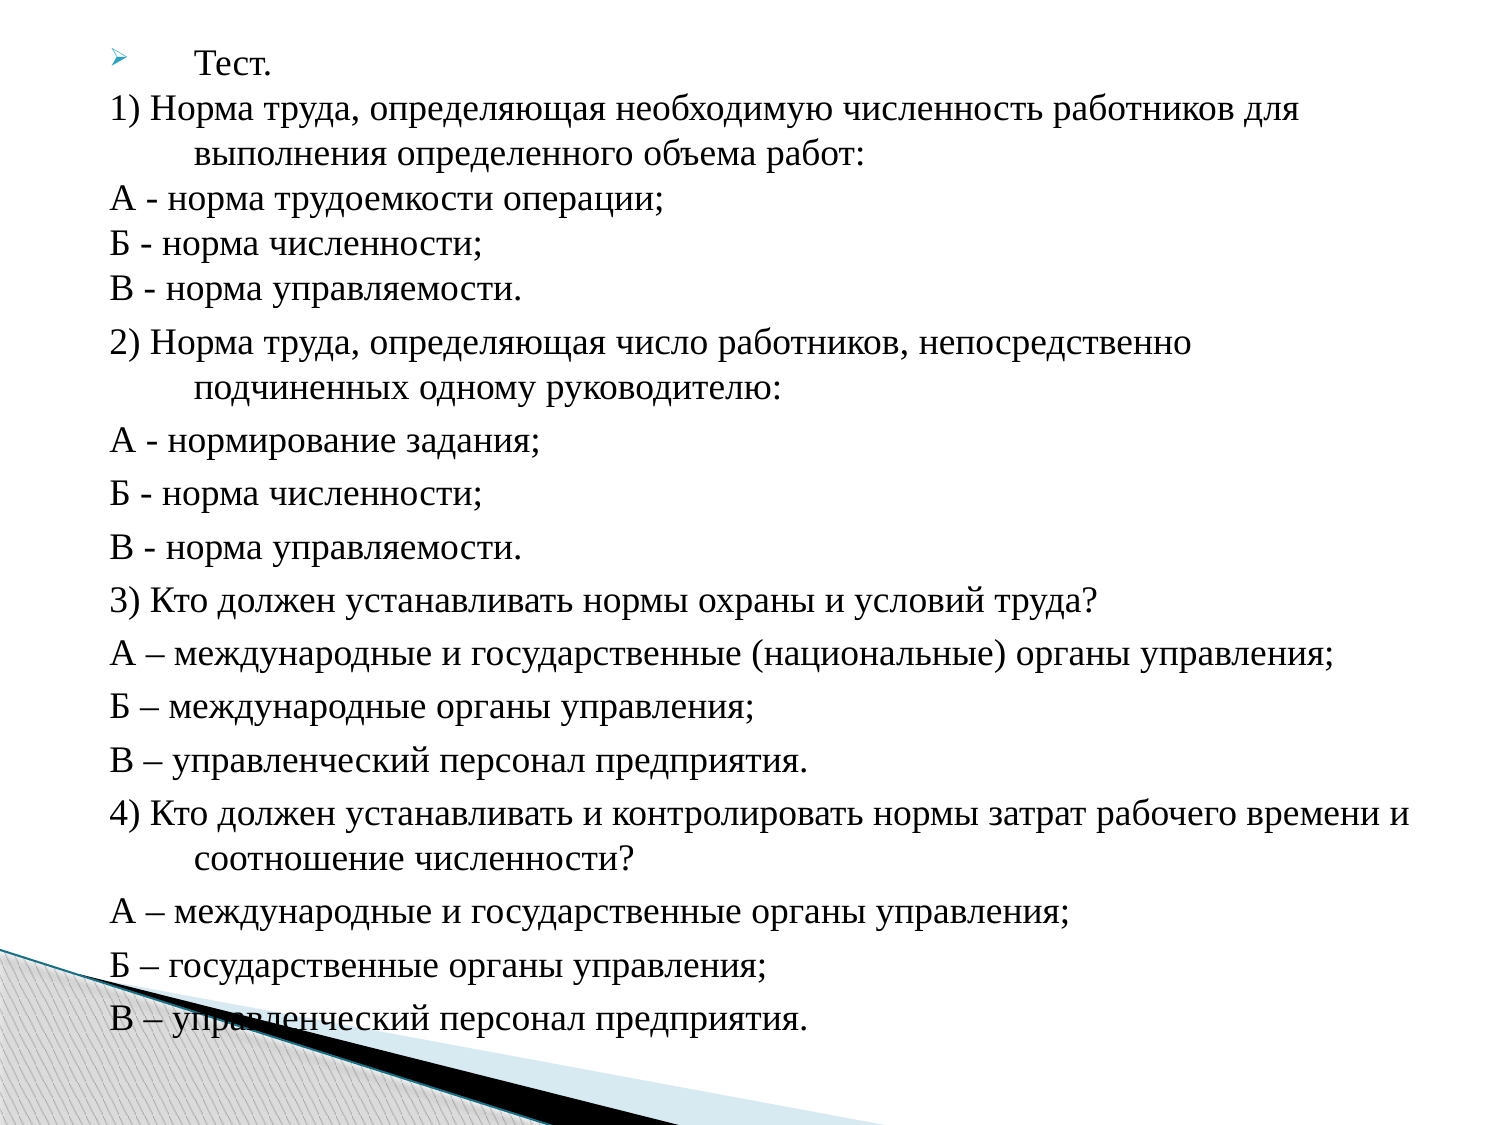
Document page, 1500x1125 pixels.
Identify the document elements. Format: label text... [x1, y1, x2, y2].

text_box Тест. 1) Норма труда, определяющая необходимую численность работников для выполнения определенного объема работ: А - норма трудоемкости операции; Б - норма численности; В - норма управляемости. 2) Норма труда, определяющая число работников, непосредственно подчиненных одному руководителю: А - нормирование задания; Б - норма численности; В - норма управляемости. 3) Кто должен устанавливать нормы охраны и условий труда? А – международные и государственные (национальные) органы управления; Б – международные органы управления; В – управленческий персонал предприятия. 4) Кто должен устанавливать и контролировать нормы затрат рабочего времени и соотношение численности? А – международные и государственные органы управления; Б – государственные органы управления; В – управленческий персонал предприятия. [76, 30, 1427, 1059]
